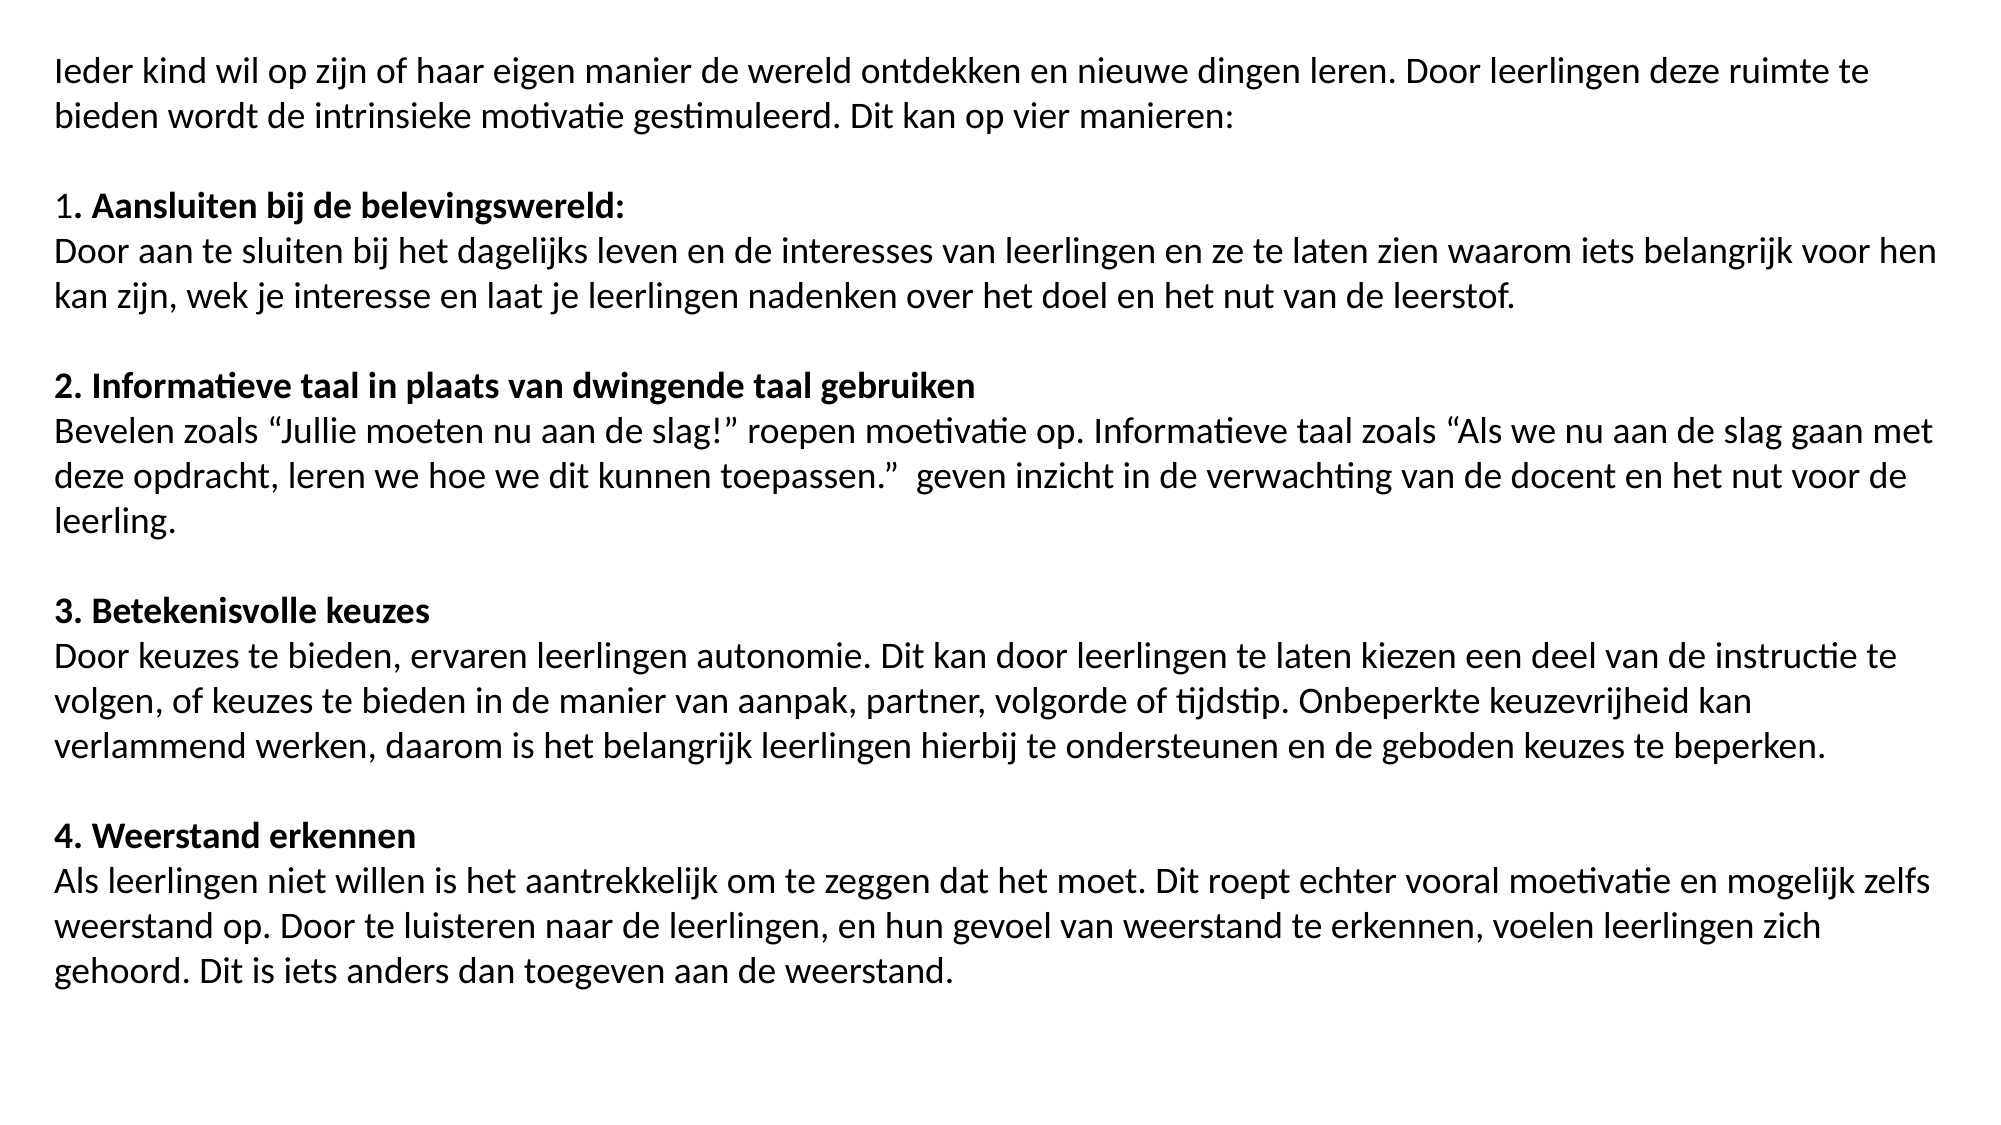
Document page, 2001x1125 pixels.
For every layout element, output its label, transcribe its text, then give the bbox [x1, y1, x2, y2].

text_box Ieder kind wil op zijn of haar eigen manier de wereld ontdekken en nieuwe dingen leren. Door leerlingen deze ruimte te bieden wordt de intrinsieke motivatie gestimuleerd. Dit kan op vier manieren: 1. Aansluiten bij de belevingswereld: Door aan te sluiten bij het dagelijks leven en de interesses van leerlingen en ze te laten zien waarom iets belangrijk voor hen kan zijn, wek je interesse en laat je leerlingen nadenken over het doel en het nut van de leerstof. 2. Informatieve taal in plaats van dwingende taal gebruiken Bevelen zoals “Jullie moeten nu aan de slag!” roepen moetivatie op. Informatieve taal zoals “Als we nu aan de slag gaan met deze opdracht, leren we hoe we dit kunnen toepassen.” geven inzicht in de verwachting van de docent en het nut voor de leerling. 3. Betekenisvolle keuzes Door keuzes te bieden, ervaren leerlingen autonomie. Dit kan door leerlingen te laten kiezen een deel van de instructie te volgen, of keuzes te bieden in de manier van aanpak, partner, volgorde of tijdstip. Onbeperkte keuzevrijheid kan verlammend werken, daarom is het belangrijk leerlingen hierbij te ondersteunen en de geboden keuzes te beperken. 4. Weerstand erkennen Als leerlingen niet willen is het aantrekkelijk om te zeggen dat het moet. Dit roept echter vooral moetivatie en mogelijk zelfs weerstand op. Door te luisteren naar de leerlingen, en hun gevoel van weerstand te erkennen, voelen leerlingen zich gehoord. Dit is iets anders dan toegeven aan de weerstand. [39, 38, 1961, 999]
